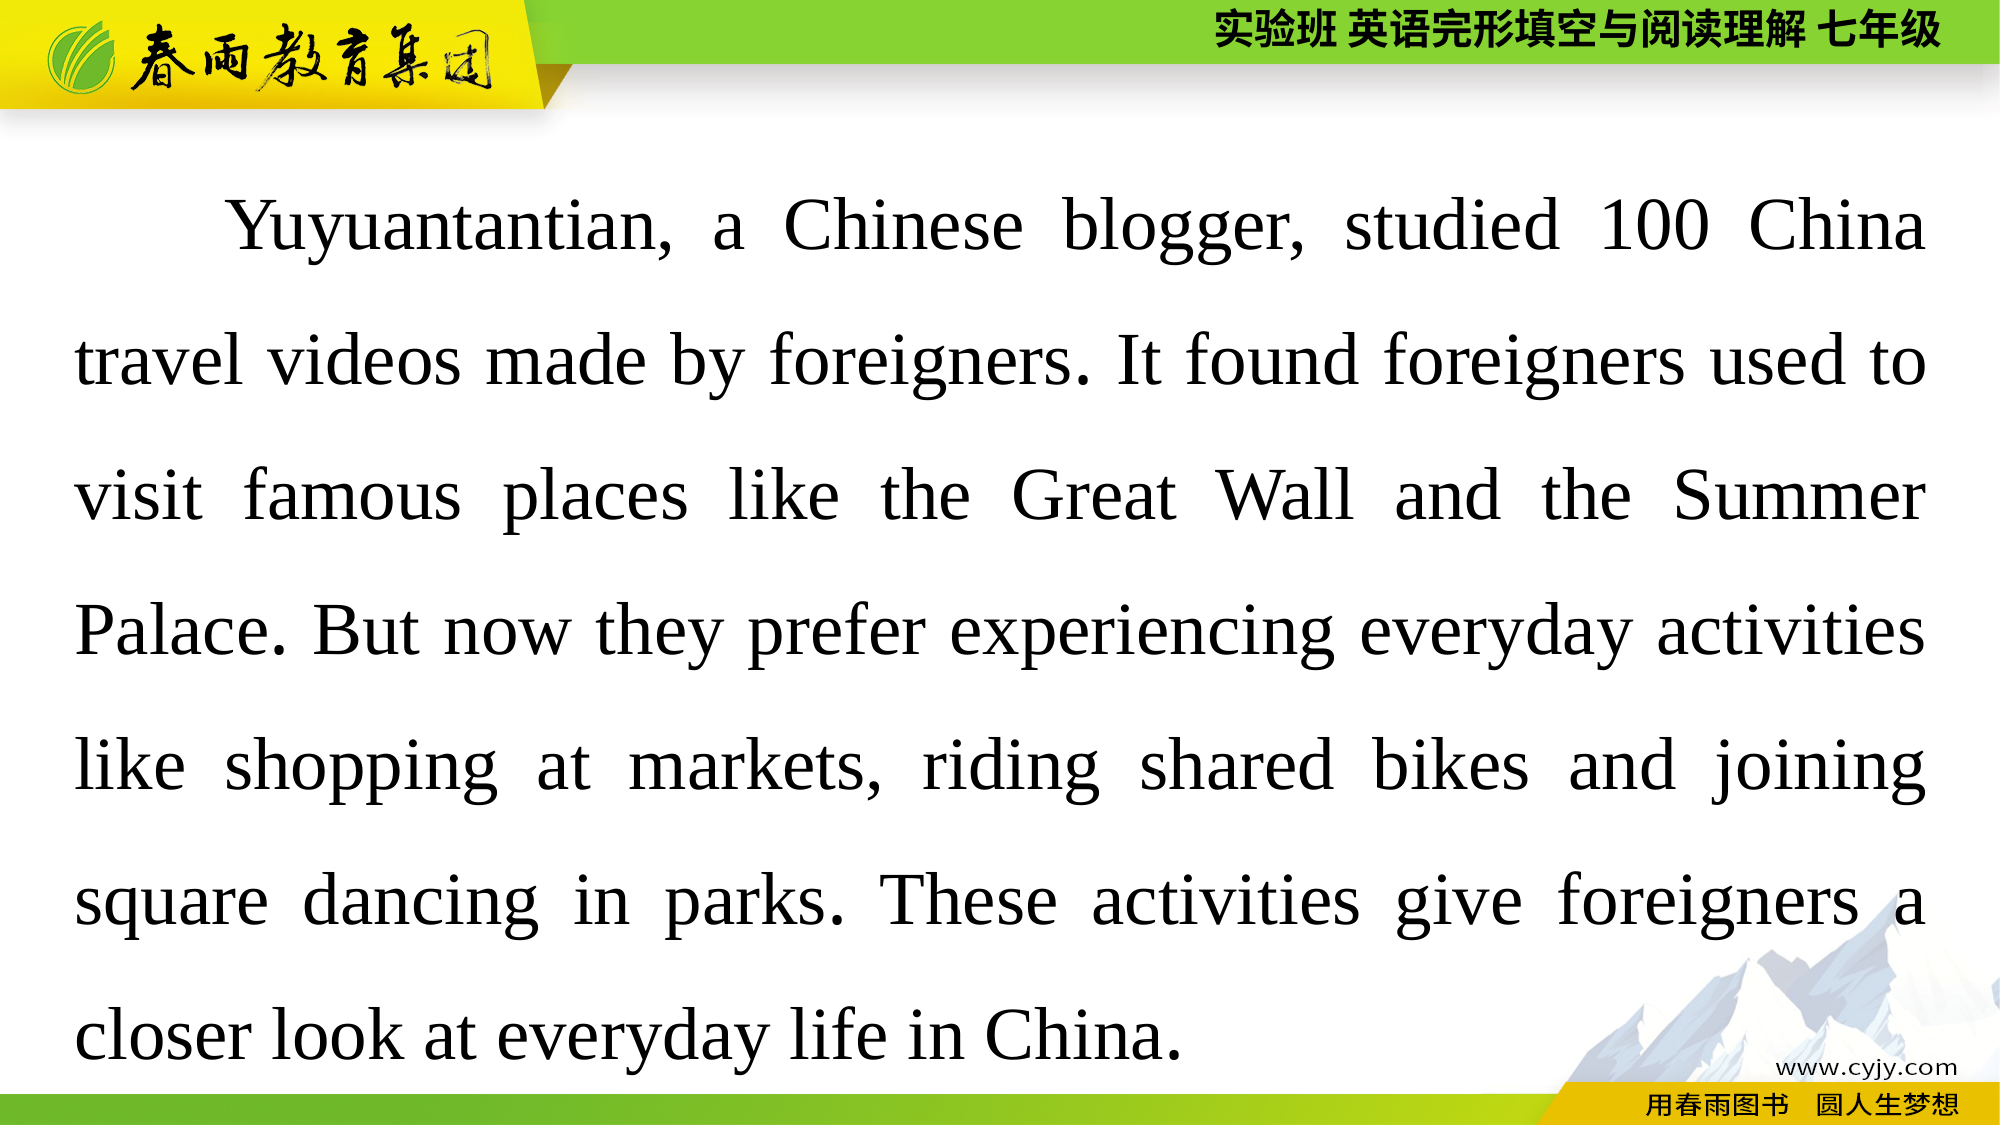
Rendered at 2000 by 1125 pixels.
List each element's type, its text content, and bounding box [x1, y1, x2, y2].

picture [0, 0, 2000, 1125]
list Yuyuantantian, a Chinese blogger, studied 100 China travel videos made by foreigners. It found foreigners used to visit famous places like the Great Wall and the Summer Palace. But now they prefer experiencing everyday activities like shopping at markets, riding shared bikes and joining square dancing in parks. These activities give foreigners a closer look at everyday life in China. [59, 122, 1944, 1075]
